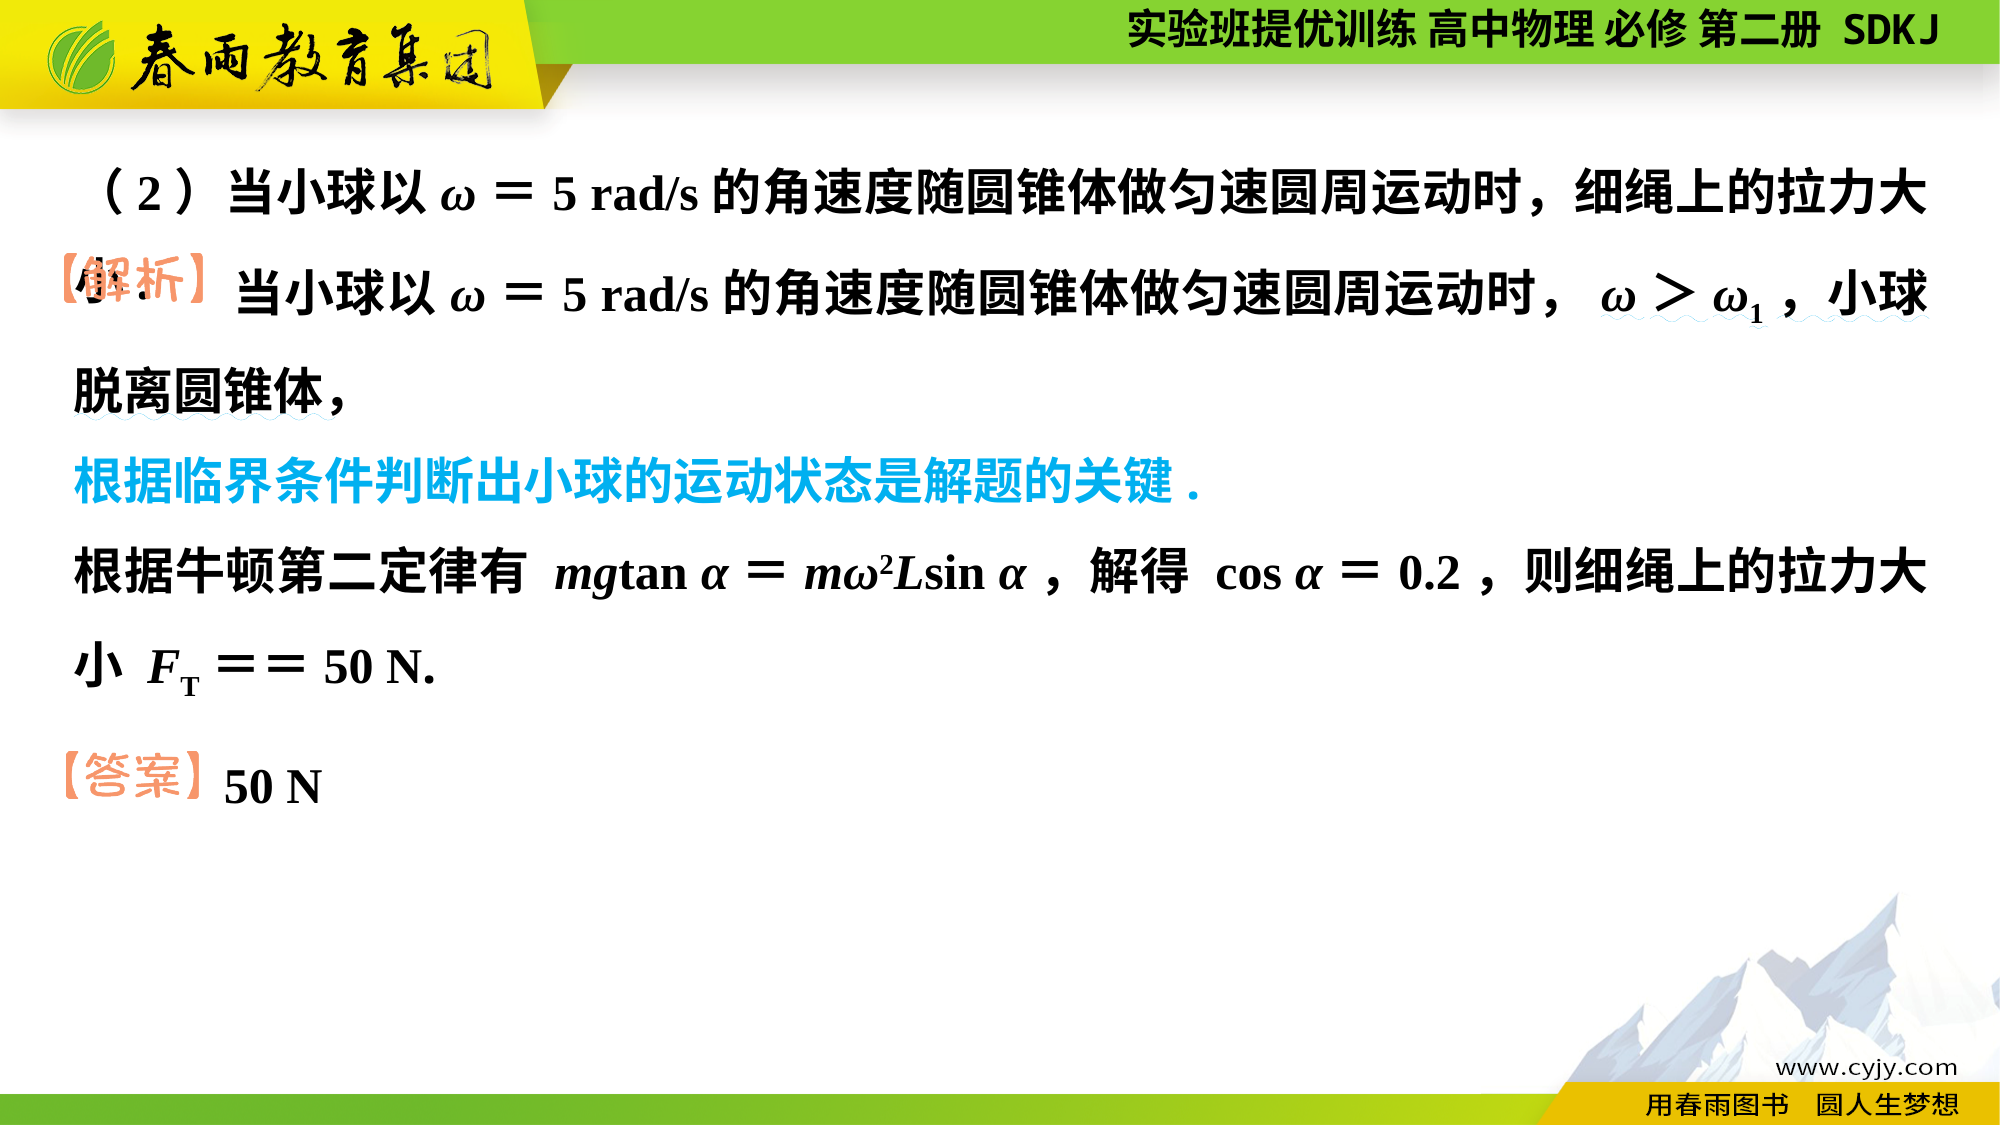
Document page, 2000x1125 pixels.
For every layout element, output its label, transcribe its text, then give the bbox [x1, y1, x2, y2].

picture [0, 0, 2000, 1125]
text_box 50 N [209, 715, 338, 821]
list （2）当小球以ω＝5 rad/s的角速度随圆锥体做匀速圆周运动时，细绳上的拉力大小. [59, 122, 1944, 229]
